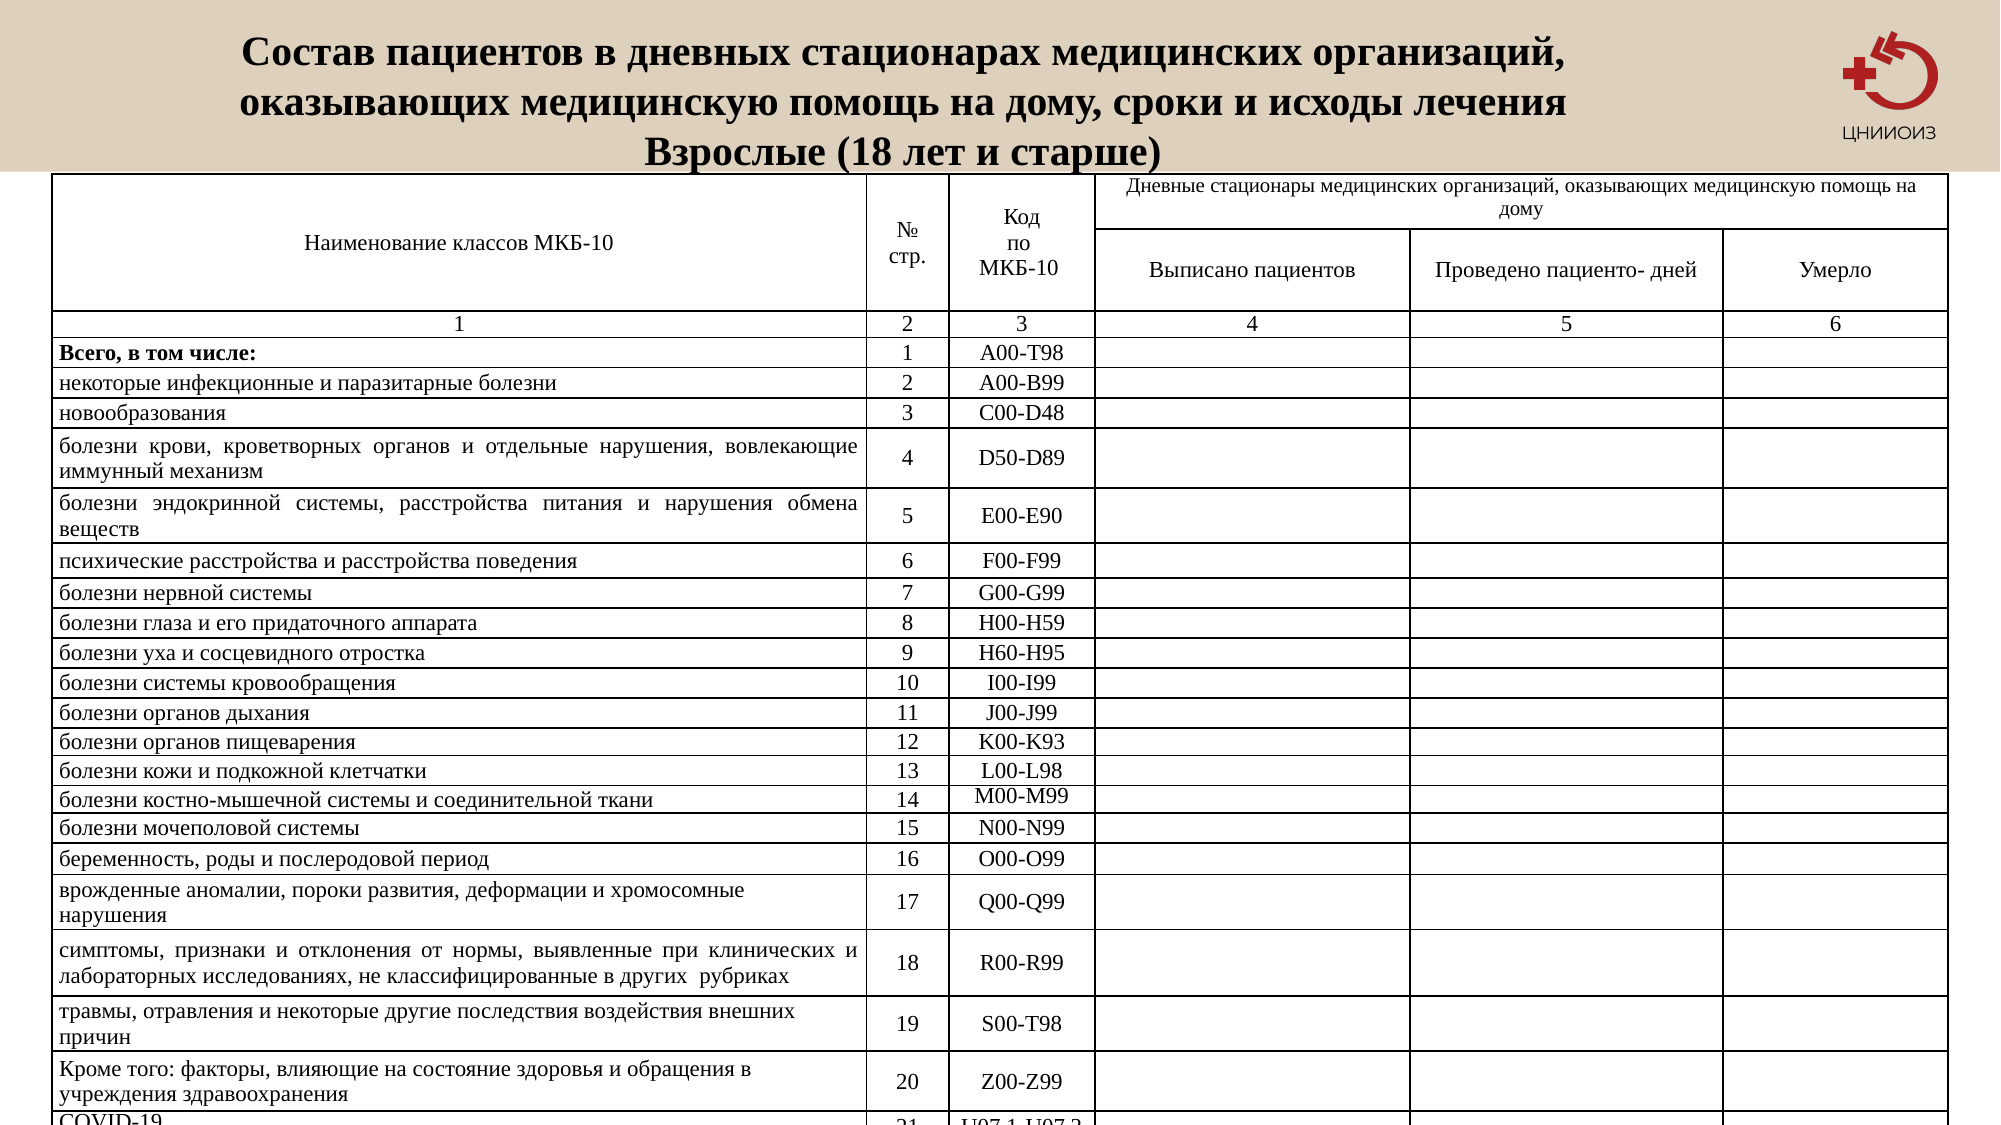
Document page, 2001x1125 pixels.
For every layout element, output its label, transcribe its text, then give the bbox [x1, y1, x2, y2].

text_box Состав пациентов в дневных стационарах медицинских организаций, оказывающих медицинскую помощь на дому, сроки и исходы лечения Взрослые (18 лет и старше) [136, 16, 1671, 173]
table_cell [1411, 429, 1722, 487]
table_cell болезни кожи и подкожной клетчатки [53, 756, 866, 785]
table_cell 19 [867, 997, 948, 1050]
table_cell K00-K93 [950, 729, 1094, 755]
table_cell [1411, 368, 1722, 397]
text_box [0, 0, 2000, 173]
table_cell [1096, 368, 1409, 397]
table_cell L00-L98 [950, 756, 1094, 785]
table_cell [1411, 639, 1722, 667]
table_cell [1724, 579, 1947, 607]
table_cell [1411, 489, 1722, 542]
table_cell [1096, 699, 1409, 727]
table_cell новообразования [53, 399, 866, 427]
table_cell болезни органов пищеварения [53, 729, 866, 755]
table_cell болезни крови, кроветворных органов и отдельные нарушения, вовлекающие иммунный механизм [53, 429, 866, 487]
table_cell [1724, 997, 1947, 1050]
table_cell [1096, 1112, 1409, 1125]
table_cell [1096, 489, 1409, 542]
table_cell [1724, 399, 1947, 427]
table_cell M00-M99 [950, 786, 1094, 812]
table_cell [1411, 844, 1722, 874]
table_cell [1096, 875, 1409, 929]
table_cell Всего, в том числе: [53, 338, 866, 367]
table_cell Умерло [1724, 230, 1947, 310]
table_cell [1411, 814, 1722, 842]
table_cell U07.1-U07.2 [950, 1112, 1094, 1125]
table_header Наименование классов МКБ-10 [53, 175, 866, 310]
table_cell G00-G99 [950, 579, 1094, 607]
table_cell [1411, 1052, 1722, 1110]
table_cell [1724, 786, 1947, 812]
table_cell 1 [867, 338, 948, 367]
table_cell F00-F99 [950, 544, 1094, 577]
table_cell [1724, 1052, 1947, 1110]
table_cell 5 [1411, 312, 1722, 337]
table_cell D50-D89 [950, 429, 1094, 487]
table_header Код по МКБ-10 [950, 175, 1094, 310]
table_cell [1724, 544, 1947, 577]
table_cell J00-J99 [950, 699, 1094, 727]
table_cell 15 [867, 814, 948, 842]
table_cell [1724, 844, 1947, 874]
table_cell 21 [867, 1112, 948, 1125]
table_cell [1411, 756, 1722, 785]
table_cell 9 [867, 639, 948, 667]
table_cell Q00-Q99 [950, 875, 1094, 929]
table_cell 18 [867, 930, 948, 995]
table_cell H60-H95 [950, 639, 1094, 667]
table_cell 10 [867, 669, 948, 697]
table_cell болезни органов дыхания [53, 699, 866, 727]
table_cell H00-H59 [950, 609, 1094, 637]
table_cell болезни нервной системы [53, 579, 866, 607]
table_cell 3 [950, 312, 1094, 337]
table_cell 12 [867, 729, 948, 755]
table_header Дневные стационары медицинских организаций, оказывающих медицинскую помощь на дому [1096, 175, 1947, 228]
table_cell симптомы, признаки и отклонения от нормы, выявленные при клинических и лабораторных исследованиях, не классифицированные в других рубриках [53, 930, 866, 995]
table_cell [1724, 669, 1947, 697]
table_cell [1724, 729, 1947, 755]
table_cell беременность, роды и послеродовой период [53, 844, 866, 874]
table_cell [1411, 729, 1722, 755]
table_cell психические расстройства и расстройства поведения [53, 544, 866, 577]
table_cell болезни глаза и его придаточного аппарата [53, 609, 866, 637]
table_cell 4 [1096, 312, 1409, 337]
table_cell 3 [867, 399, 948, 427]
table_cell 2 [867, 312, 948, 337]
table_cell болезни мочеполовой системы [53, 814, 866, 842]
table_cell O00-O99 [950, 844, 1094, 874]
table_cell 14 [867, 786, 948, 812]
table_cell болезни эндокринной системы, расстройства питания и нарушения обмена веществ [53, 489, 866, 542]
table_cell 11 [867, 699, 948, 727]
table_cell [1411, 1112, 1722, 1125]
table_cell [1724, 930, 1947, 995]
table_cell [1411, 609, 1722, 637]
table_cell 8 [867, 609, 948, 637]
table_cell 17 [867, 875, 948, 929]
table_cell [1096, 729, 1409, 755]
table_cell N00-N99 [950, 814, 1094, 842]
table_cell [1724, 814, 1947, 842]
table_cell [1724, 875, 1947, 929]
table_cell [1096, 669, 1409, 697]
table_cell 4 [867, 429, 948, 487]
table_cell [1724, 368, 1947, 397]
table_cell S00-T98 [950, 997, 1094, 1050]
table_cell болезни системы кровообращения [53, 669, 866, 697]
table_cell Е00-Е90 [950, 489, 1094, 542]
table_header № стр. [867, 175, 948, 310]
table_cell [1411, 399, 1722, 427]
table_cell [1096, 786, 1409, 812]
table_cell [1096, 429, 1409, 487]
table_cell некоторые инфекционные и паразитарные болезни [53, 368, 866, 397]
table_cell 7 [867, 579, 948, 607]
table_cell 16 [867, 844, 948, 874]
table_cell 5 [867, 489, 948, 542]
table_cell А00-В99 [950, 368, 1094, 397]
table_cell [1096, 814, 1409, 842]
table_cell [1411, 579, 1722, 607]
table_cell [1724, 489, 1947, 542]
table_cell COVID-19 [53, 1112, 866, 1125]
table_cell [1096, 609, 1409, 637]
table_cell Проведено пациенто- дней [1411, 230, 1722, 310]
table_cell 6 [1724, 312, 1947, 337]
table_cell 13 [867, 756, 948, 785]
table_cell [1724, 429, 1947, 487]
table_cell [1096, 930, 1409, 995]
table_cell [1724, 1112, 1947, 1125]
table_cell [1411, 786, 1722, 812]
table_cell 6 [867, 544, 948, 577]
table_cell [1096, 639, 1409, 667]
table_cell [1411, 997, 1722, 1050]
table_cell А00-Т98 [950, 338, 1094, 367]
table_cell [1724, 338, 1947, 367]
table_cell [1096, 338, 1409, 367]
table_cell 2 [867, 368, 948, 397]
table_cell [1096, 544, 1409, 577]
table_cell [1411, 930, 1722, 995]
table_cell [1411, 875, 1722, 929]
table_cell болезни костно-мышечной системы и соединительной ткани [53, 786, 866, 812]
table_cell Z00-Z99 [950, 1052, 1094, 1110]
table_cell [1411, 699, 1722, 727]
table_cell [1724, 609, 1947, 637]
table_cell травмы, отравления и некоторые другие последствия воздействия внешних причин [53, 997, 866, 1050]
table_cell болезни уха и сосцевидного отростка [53, 639, 866, 667]
table_cell 1 [53, 312, 866, 337]
table_cell [1096, 756, 1409, 785]
table_cell [1096, 579, 1409, 607]
table_cell [1096, 844, 1409, 874]
table_cell 20 [867, 1052, 948, 1110]
table_cell Кроме того: факторы, влияющие на состояние здоровья и обращения в учреждения здравоохранения [53, 1052, 866, 1110]
table_cell [1096, 1052, 1409, 1110]
table_cell С00-D48 [950, 399, 1094, 427]
table_cell I00-I99 [950, 669, 1094, 697]
picture [1843, 31, 1938, 142]
table_cell Выписано пациентов [1096, 230, 1409, 310]
table_cell [1411, 544, 1722, 577]
table_cell R00-R99 [950, 930, 1094, 995]
table_cell [1724, 639, 1947, 667]
table_cell [1724, 756, 1947, 785]
table_cell [1411, 338, 1722, 367]
table_cell [1724, 699, 1947, 727]
table_cell врожденные аномалии, пороки развития, деформации и хромосомные нарушения [53, 875, 866, 929]
table_cell [1411, 669, 1722, 697]
table_cell [1096, 997, 1409, 1050]
table_cell [1096, 399, 1409, 427]
